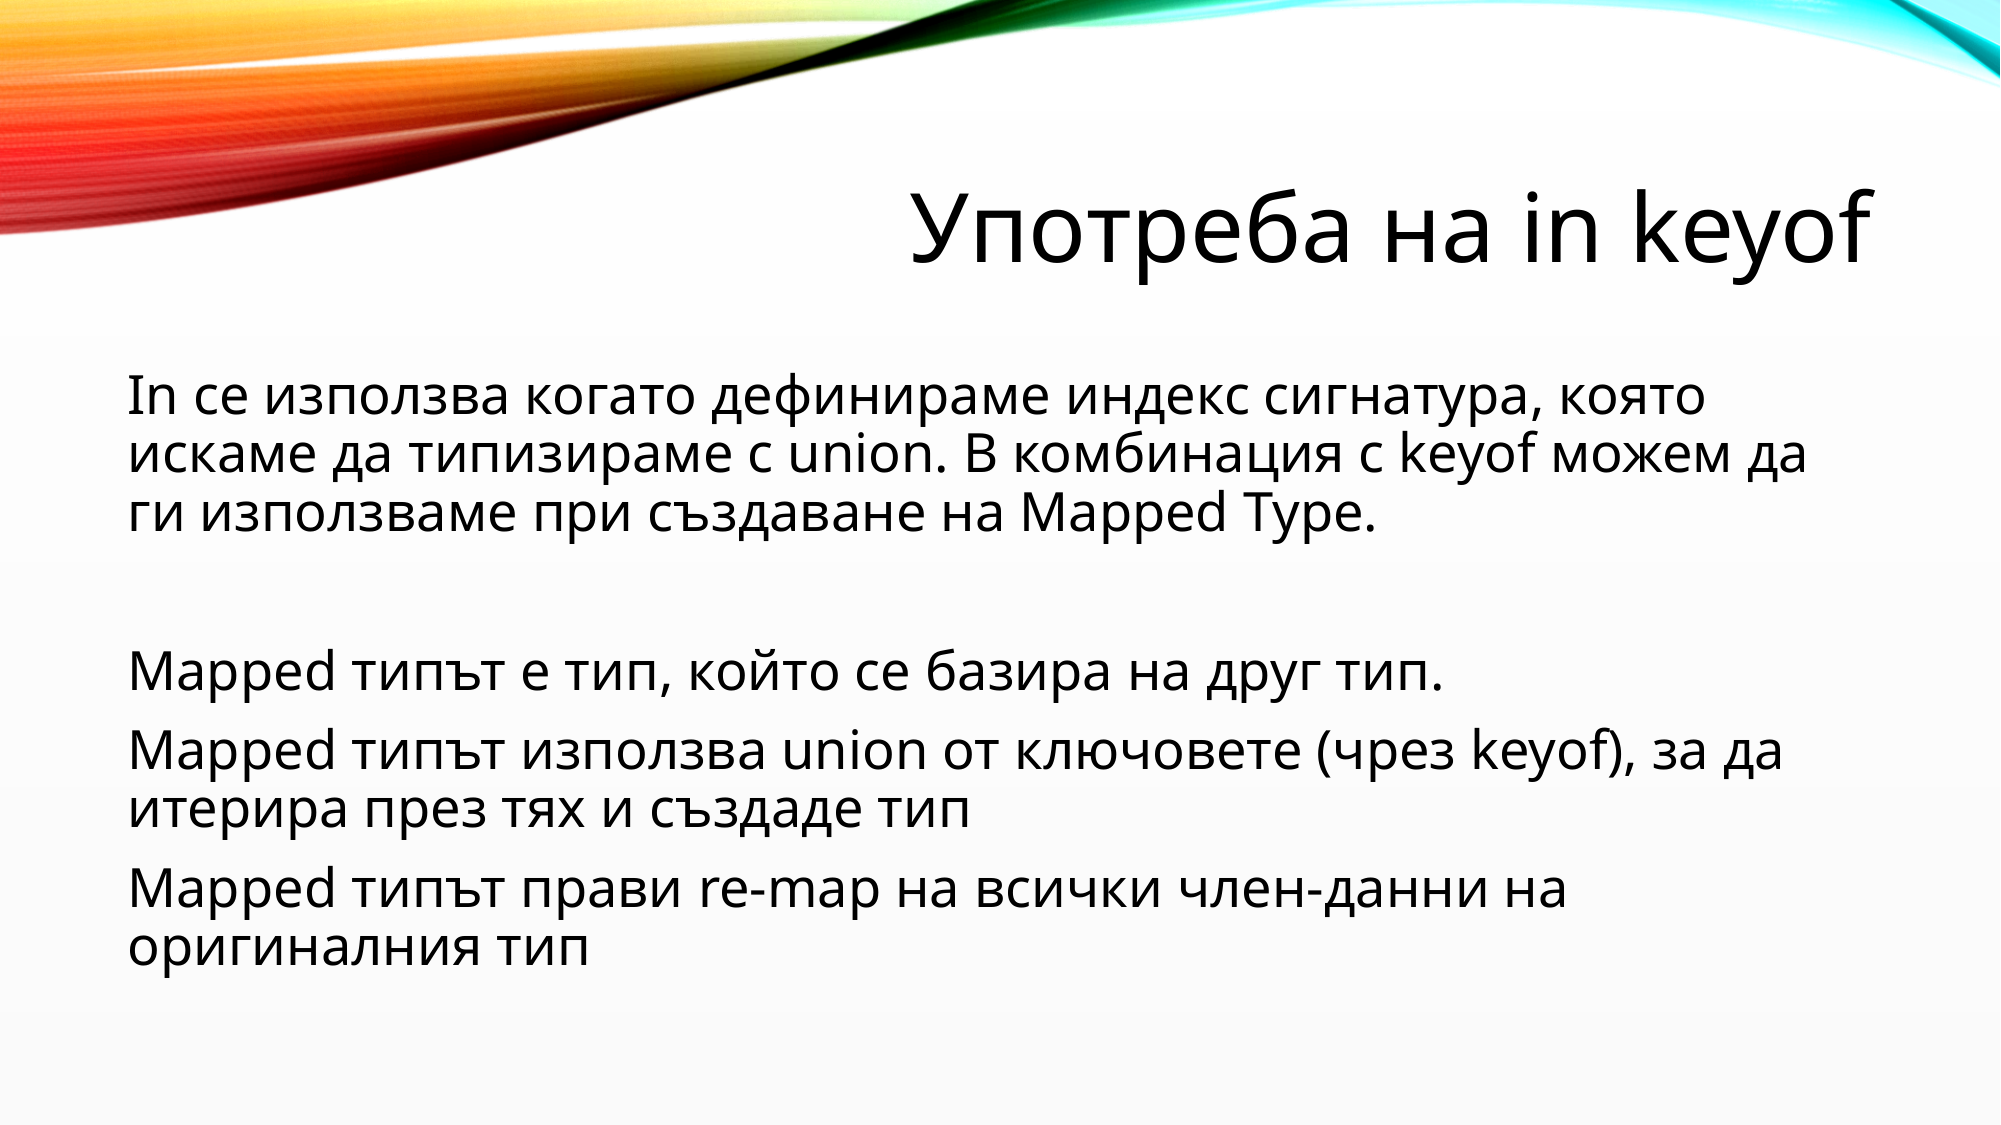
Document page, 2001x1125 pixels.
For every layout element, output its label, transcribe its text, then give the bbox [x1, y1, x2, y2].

title Употреба на in keyof [474, 125, 1888, 338]
picture [0, 0, 2000, 237]
list In се използва когато дефинираме индекс сигнатура, която искаме да типизираме с union. В комбинация с keyof можем да ги използваме при създаване на Mapped Type. Mapped типът e тип, който се базира на друг тип. Mapped типът използва union от ключовете (чрез keyof), за да итерира през тях и създаде тип Mapped типът прави re-map на всички член-данни на оригиналния тип [112, 360, 1888, 1021]
